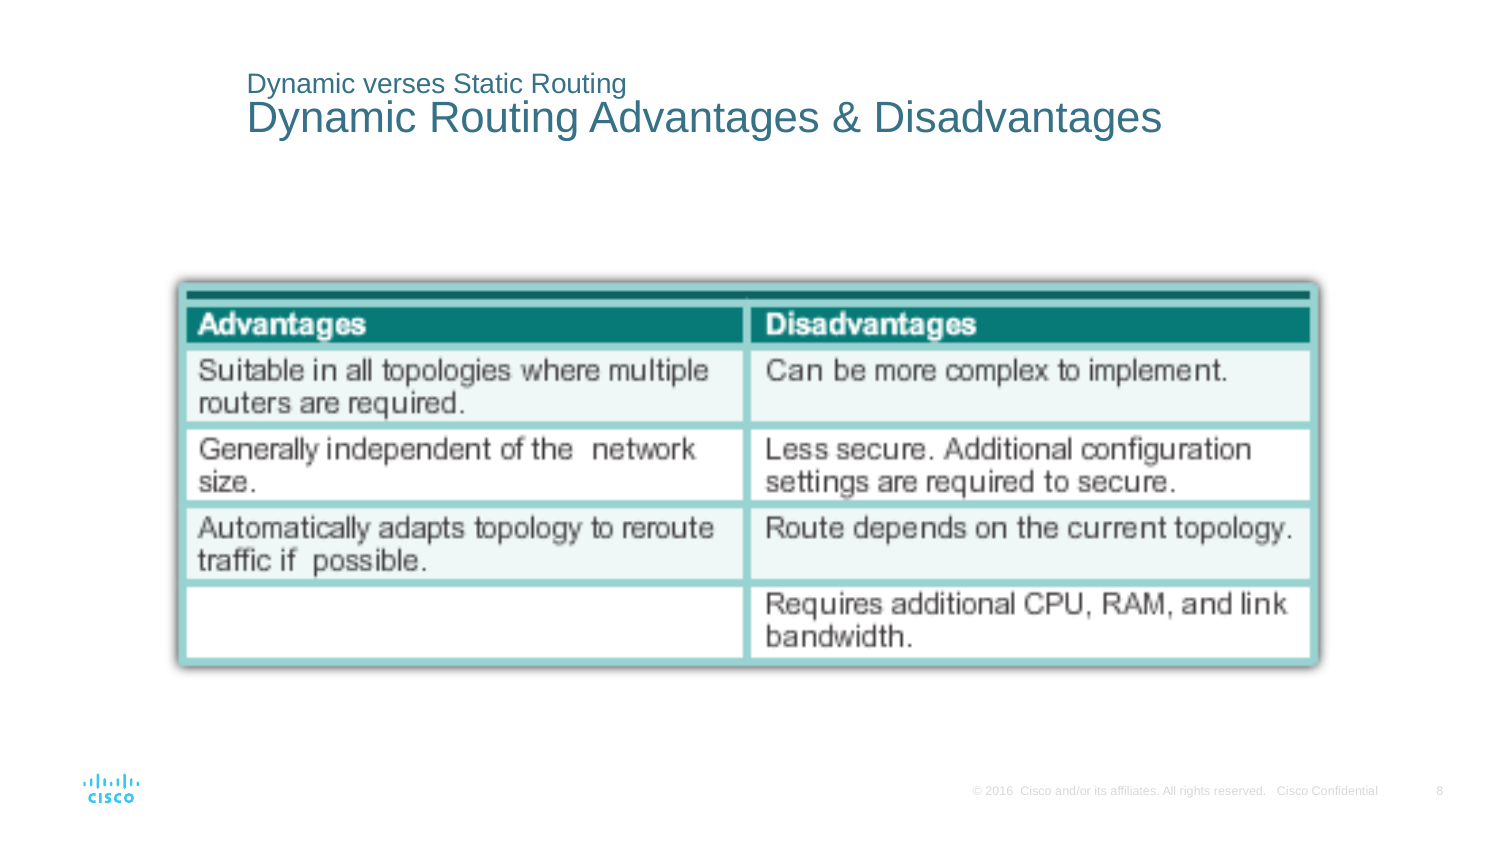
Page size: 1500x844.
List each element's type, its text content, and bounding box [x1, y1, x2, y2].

title Dynamic verses Static Routing Dynamic Routing Advantages & Disadvantages [231, 52, 1272, 160]
picture [136, 243, 1346, 759]
